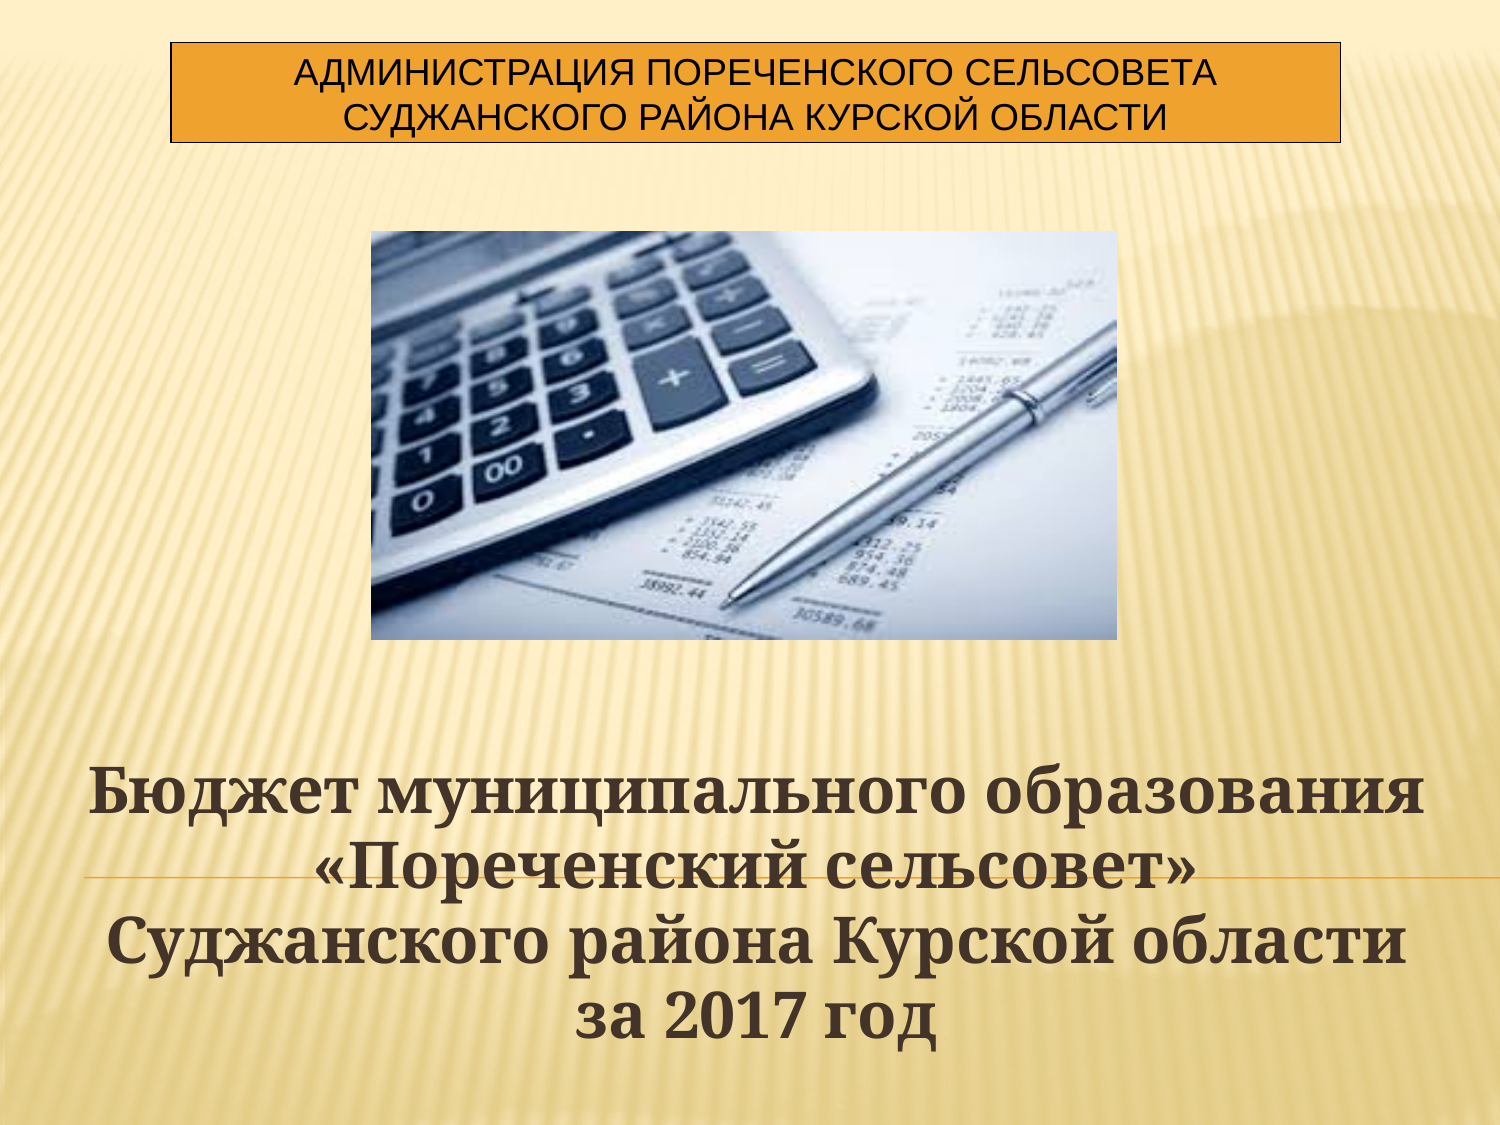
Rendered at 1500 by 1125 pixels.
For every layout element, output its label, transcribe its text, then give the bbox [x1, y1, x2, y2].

text_box АДМИНИСТРАЦИЯ ПОРЕЧЕНСКОГО СЕЛЬСОВЕТА СУДЖАНСКОГО РАЙОНА КУРСКОЙ ОБЛАСТИ [171, 42, 1341, 143]
picture [371, 231, 1117, 640]
subtitle Бюджет муниципального образования «Пореченский сельсовет» Суджанского района Курской области за 2017 год [40, 679, 1471, 1059]
